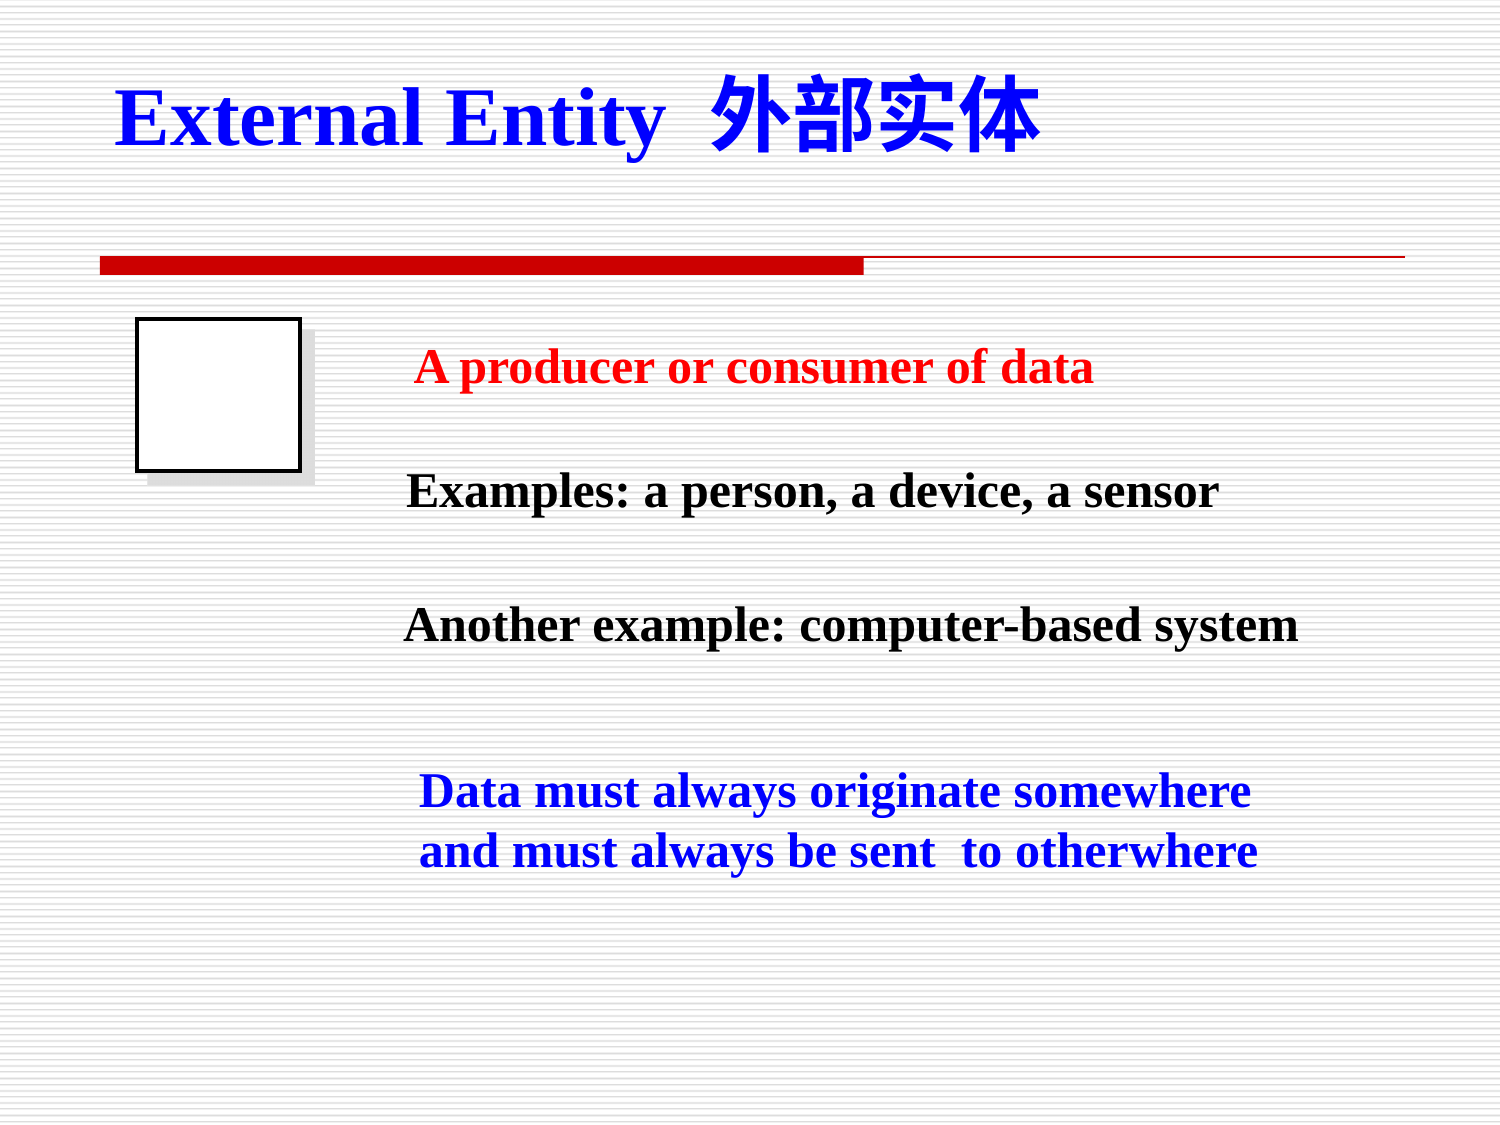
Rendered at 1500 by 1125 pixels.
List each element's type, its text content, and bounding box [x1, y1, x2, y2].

text_box Examples: a person, a device, a sensor [391, 449, 1236, 525]
text_box [137, 318, 300, 471]
text_box Another example: computer-based system [388, 584, 1460, 660]
text_box External Entity 外部实体 [100, 67, 1163, 156]
picture [0, 0, 1500, 1125]
text_box A producer or consumer of data [398, 326, 1110, 401]
text_box Data must always originate somewhere and must always be sent to otherwhere [404, 749, 1274, 885]
